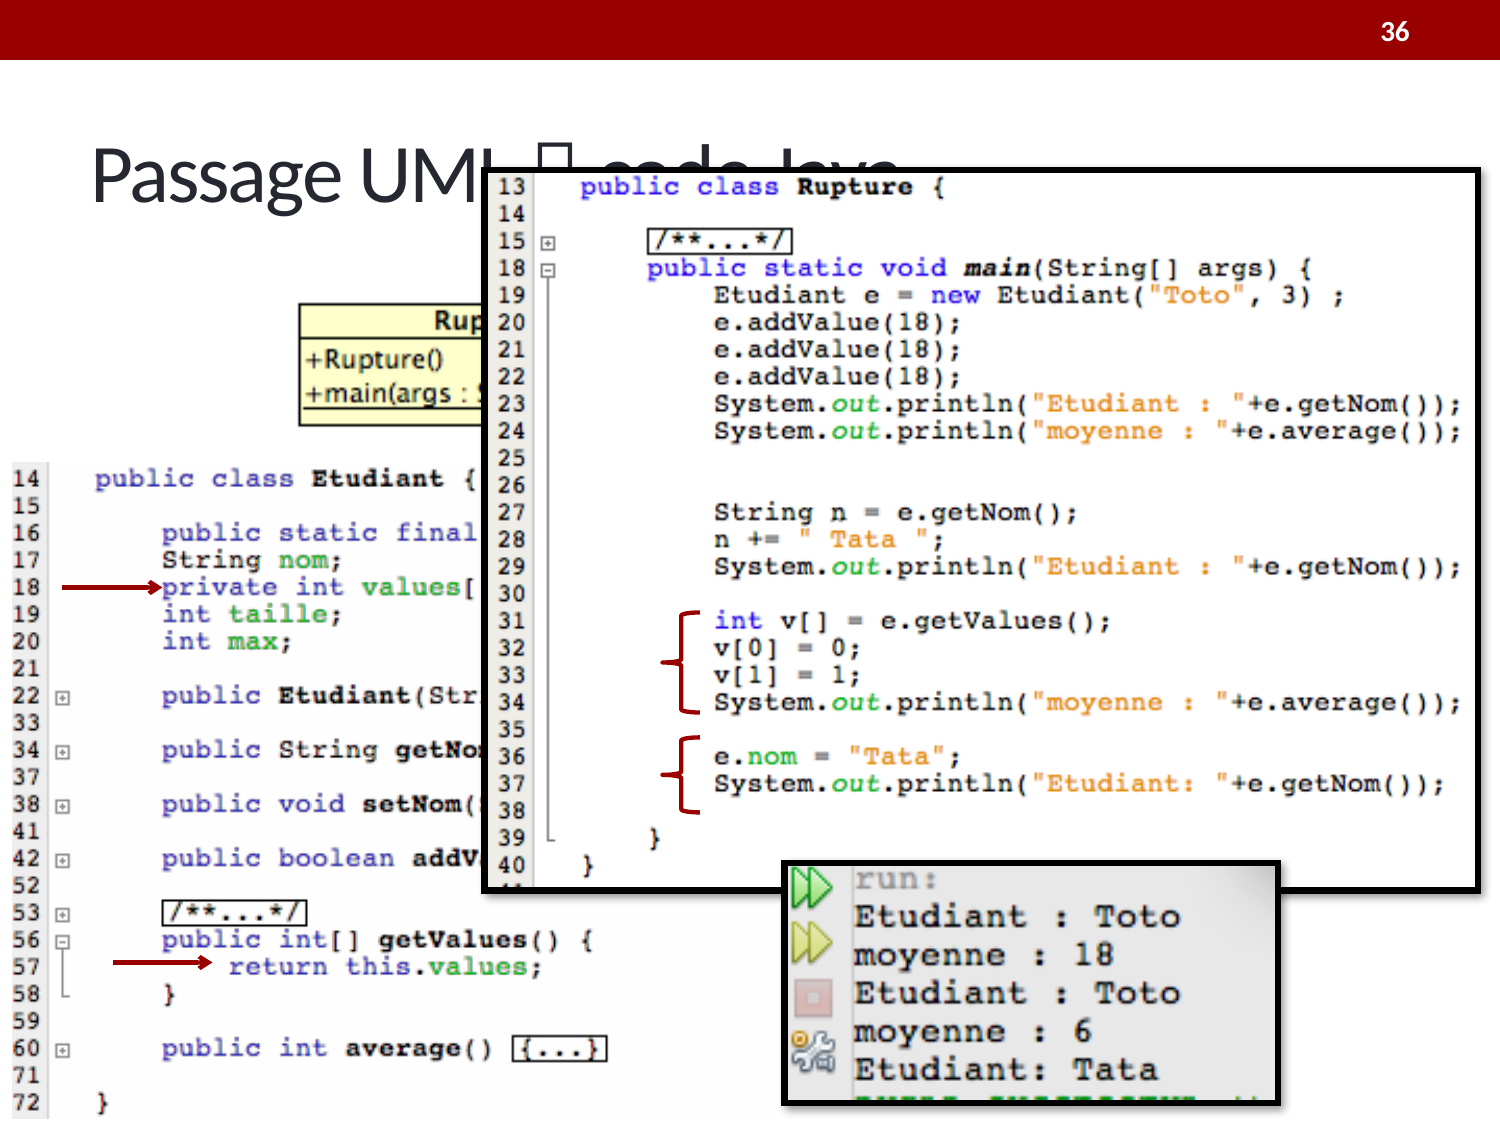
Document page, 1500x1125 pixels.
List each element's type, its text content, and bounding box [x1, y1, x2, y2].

picture [12, 172, 1476, 1120]
title Passage UML  code Java [75, 87, 1425, 250]
slide_number 36 [1250, 3, 1425, 57]
